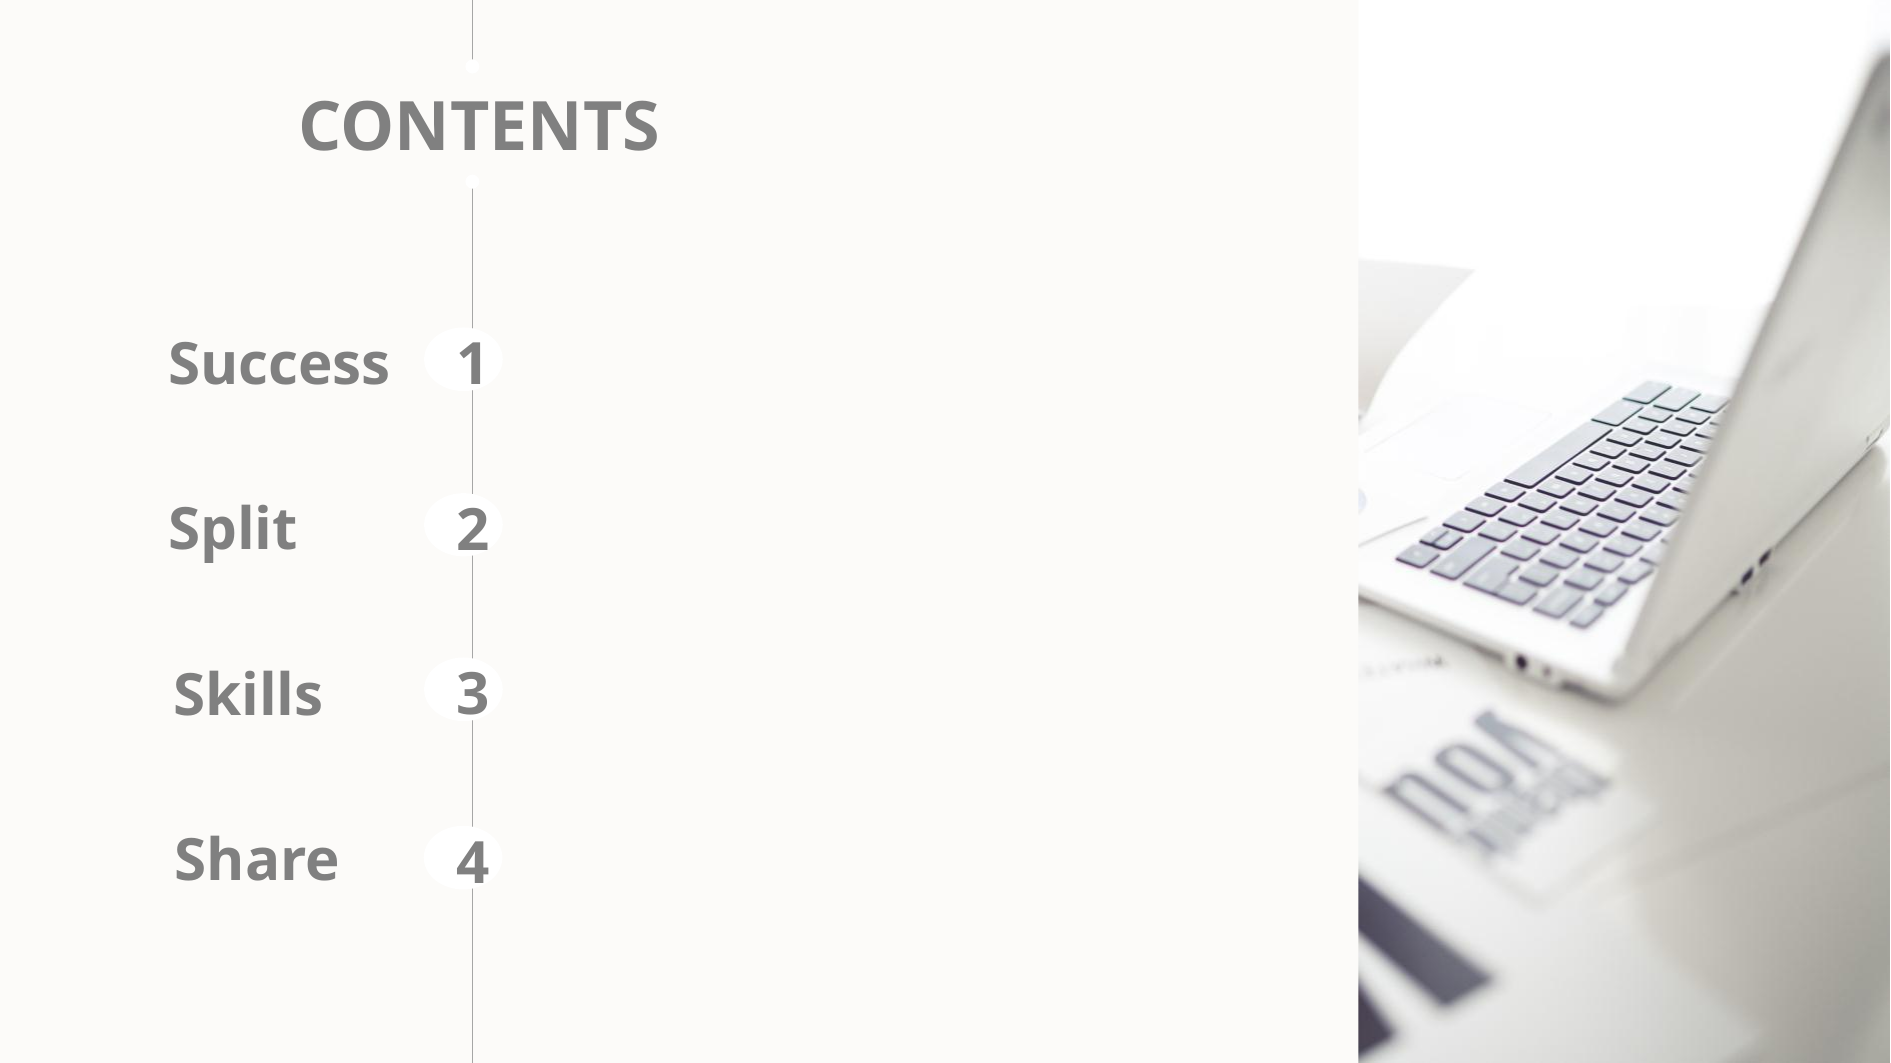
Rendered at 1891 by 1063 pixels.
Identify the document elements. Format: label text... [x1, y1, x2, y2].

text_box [153, 483, 509, 571]
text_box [160, 814, 509, 904]
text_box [153, 318, 509, 406]
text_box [465, 580, 480, 647]
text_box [158, 649, 509, 736]
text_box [465, 744, 480, 813]
text_box CONTENTS [483, 74, 709, 171]
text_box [465, 415, 480, 482]
text_box CONTENTS [250, 74, 460, 171]
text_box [465, 0, 480, 317]
text_box [1356, 0, 1891, 1063]
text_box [465, 912, 480, 1063]
